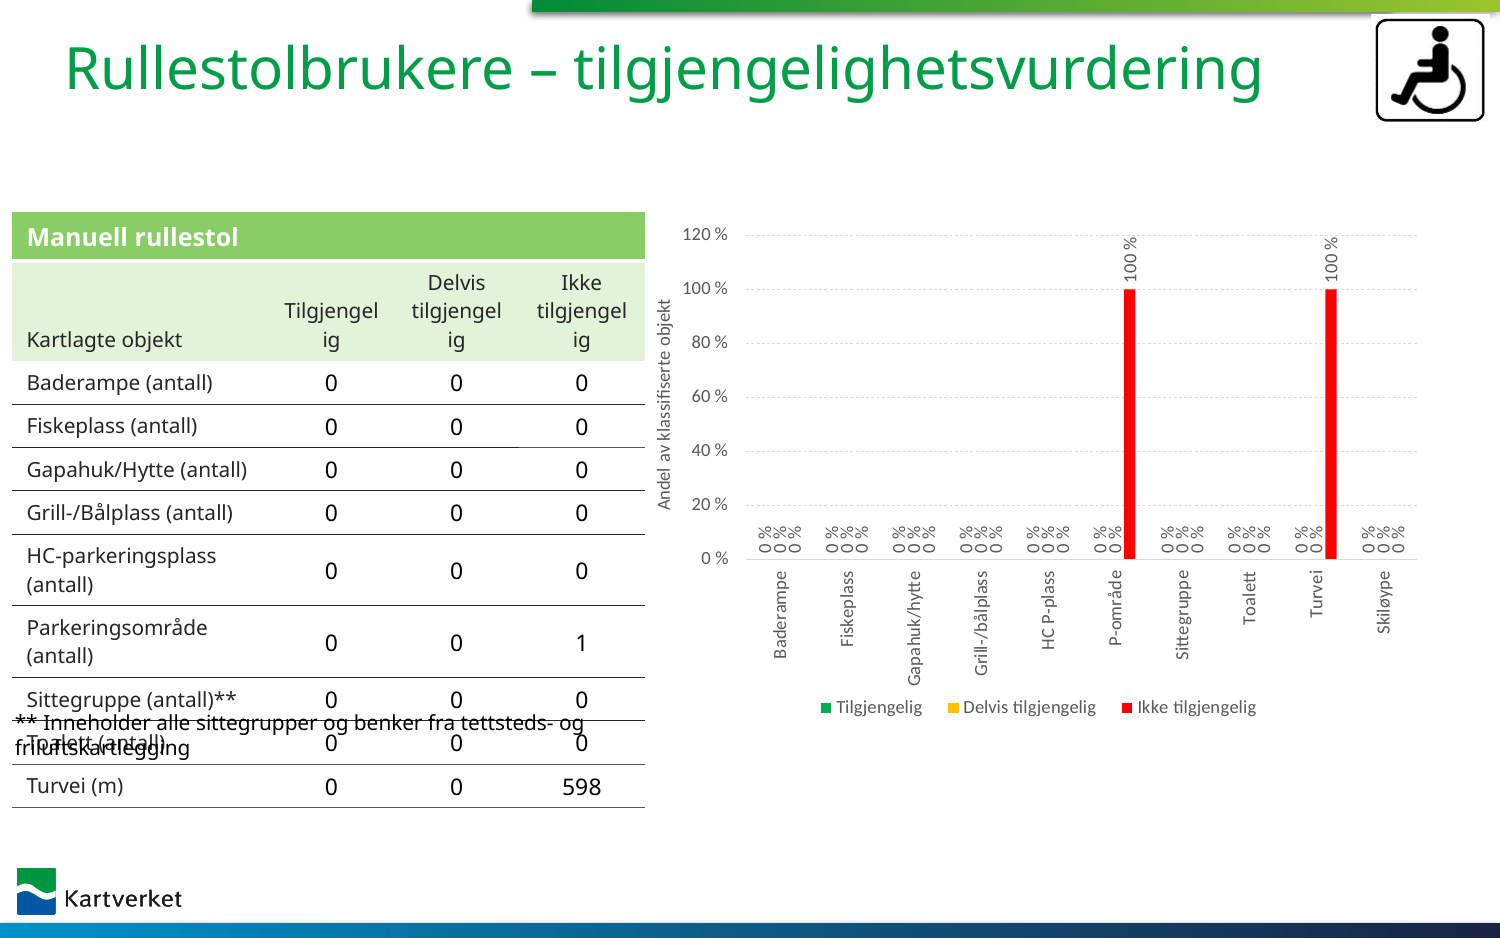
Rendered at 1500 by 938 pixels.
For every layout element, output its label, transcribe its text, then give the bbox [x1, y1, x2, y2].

table_cell 0 [394, 448, 519, 490]
table_cell 0 [394, 491, 519, 534]
table_cell 0 [519, 491, 638, 534]
table_cell 0 [394, 405, 519, 447]
table_cell 0 [269, 606, 394, 677]
text_box Rullestolbrukere – tilgjengelighetsvurdering [49, 12, 1372, 109]
table_cell 0 [269, 768, 394, 807]
table_cell 0 [269, 448, 394, 490]
table_header Manuell rullestol [12, 212, 645, 259]
table_cell Delvis tilgjengelig [394, 263, 519, 361]
table_cell 0 [269, 535, 394, 605]
table_cell 0 [269, 405, 394, 447]
table_cell Gapahuk/Hytte (antall) [12, 448, 269, 490]
table_cell 0 [394, 535, 519, 605]
table_cell 0 [519, 448, 638, 490]
table_cell Tilgjengelig [269, 263, 394, 361]
table_cell Sittegruppe (antall)** [12, 678, 269, 702]
picture [1371, 13, 1491, 127]
table_cell Fiskeplass (antall) [12, 405, 269, 447]
table_cell 0 [269, 678, 394, 702]
table_cell 0 [394, 768, 519, 807]
table_cell Ikke tilgjengelig [519, 263, 638, 361]
table_cell 1 [519, 606, 638, 677]
table_cell 0 [269, 491, 394, 534]
table_cell 0 [269, 361, 394, 404]
table_cell 0 [519, 678, 638, 702]
table_cell Kartlagte objekt [12, 263, 269, 361]
table_cell 0 [394, 606, 519, 677]
table_cell HC-parkeringsplass (antall) [12, 535, 269, 605]
table_cell 598 [519, 768, 645, 807]
picture [643, 218, 1427, 728]
table_cell Turvei (m) [12, 768, 269, 807]
table_cell 0 [519, 405, 638, 447]
table_cell Parkeringsområde (antall) [12, 606, 269, 677]
text_box ** Inneholder alle sittegrupper og benker fra tettsteds- og friluftskartlegging [0, 702, 745, 768]
table_cell Baderampe (antall) [12, 361, 269, 404]
table_cell 0 [519, 535, 638, 605]
table_cell Grill-/Bålplass (antall) [12, 491, 269, 534]
table_cell 0 [519, 361, 638, 404]
table_cell 0 [394, 678, 519, 702]
table_cell 0 [394, 361, 519, 404]
